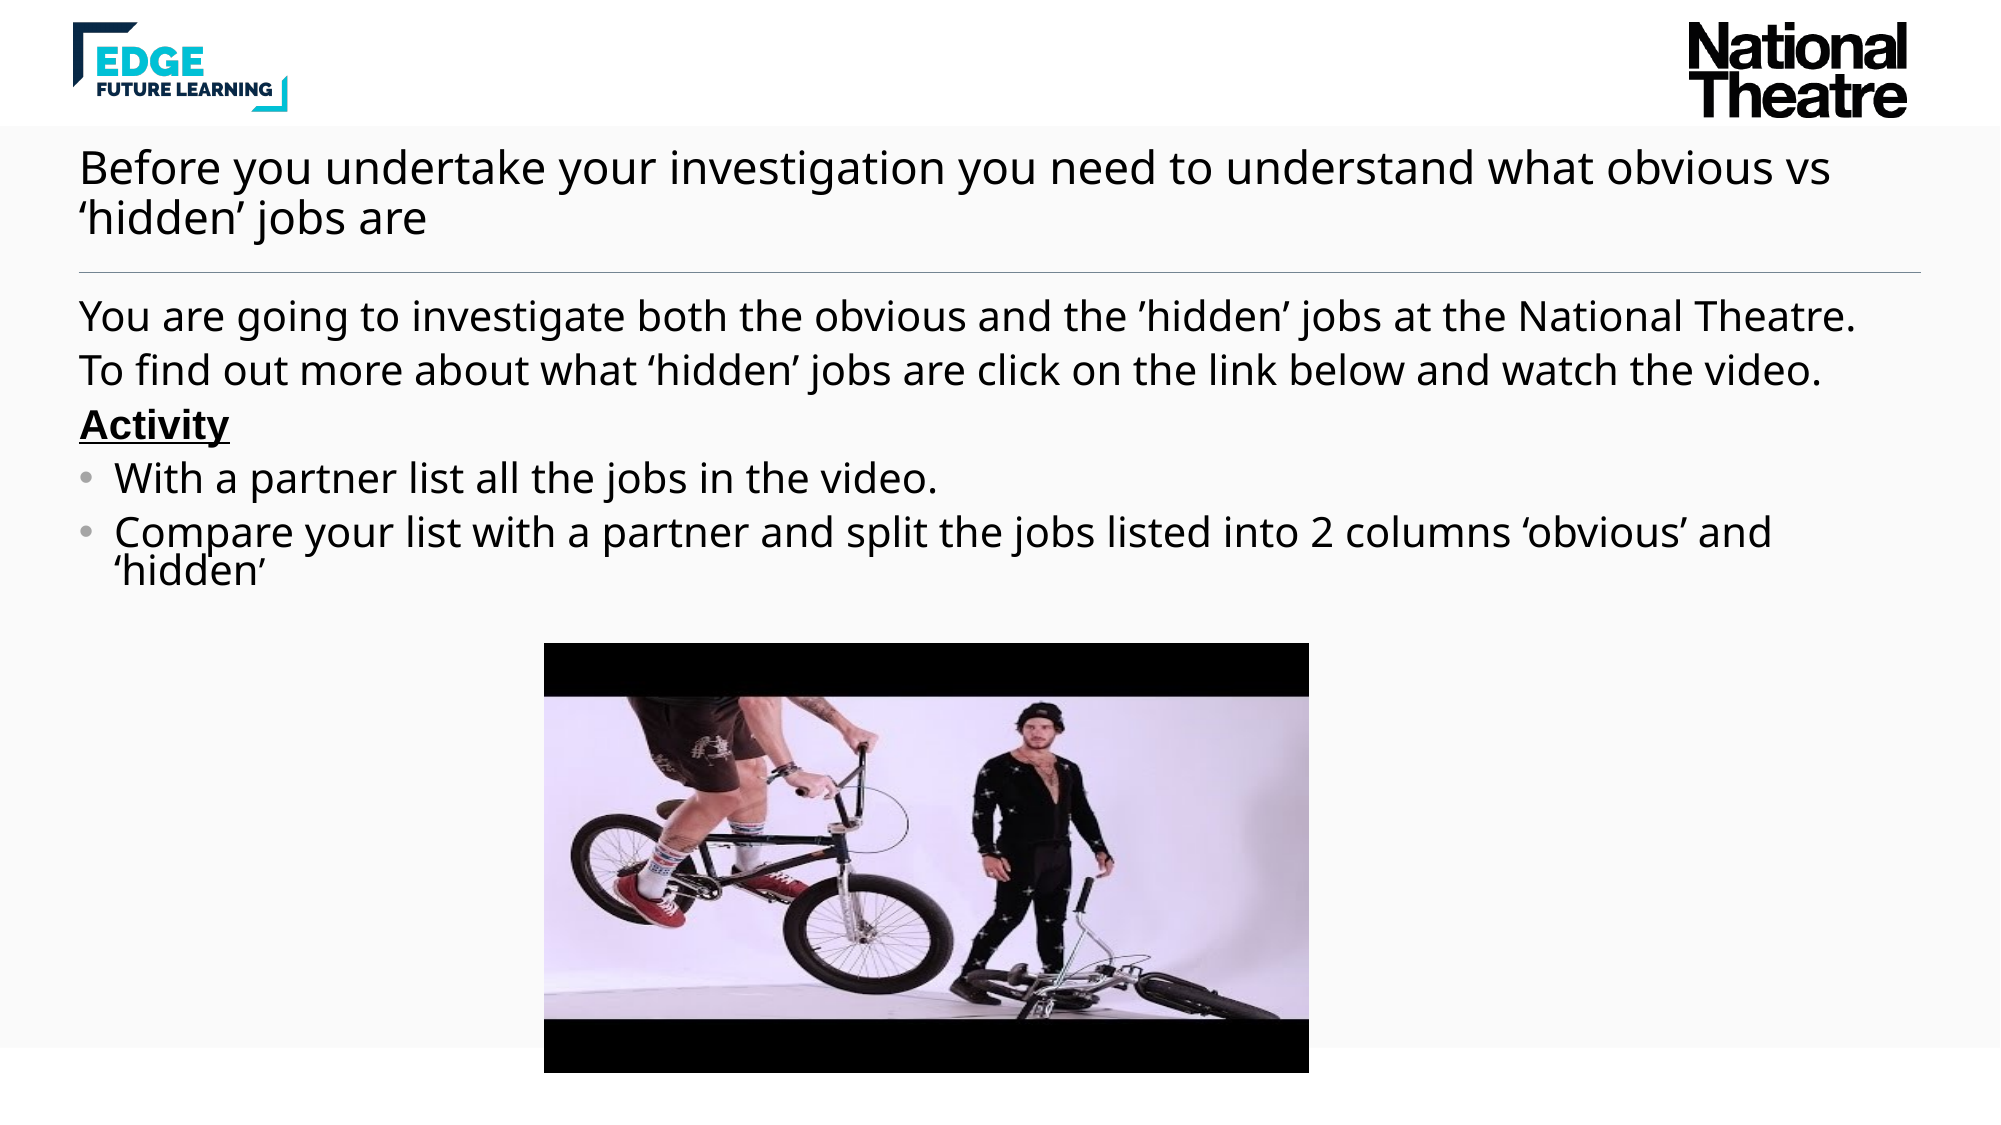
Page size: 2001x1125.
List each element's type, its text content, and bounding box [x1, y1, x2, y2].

picture [38, 0, 298, 123]
list You are going to investigate both the obvious and the ’hidden’ jobs at the National Theatre. To find out more about what ‘hidden’ jobs are click on the link below and watch the video. Activity With a partner list all the jobs in the video. Compare your list with a partner and split the jobs listed into 2 columns ‘obvious’ and ‘hidden’ [78, 341, 1922, 568]
picture [1689, 22, 1907, 118]
title Before you undertake your investigation you need to understand what obvious vs ‘hidden’ jobs are [78, 144, 1922, 341]
picture [543, 642, 1309, 1074]
